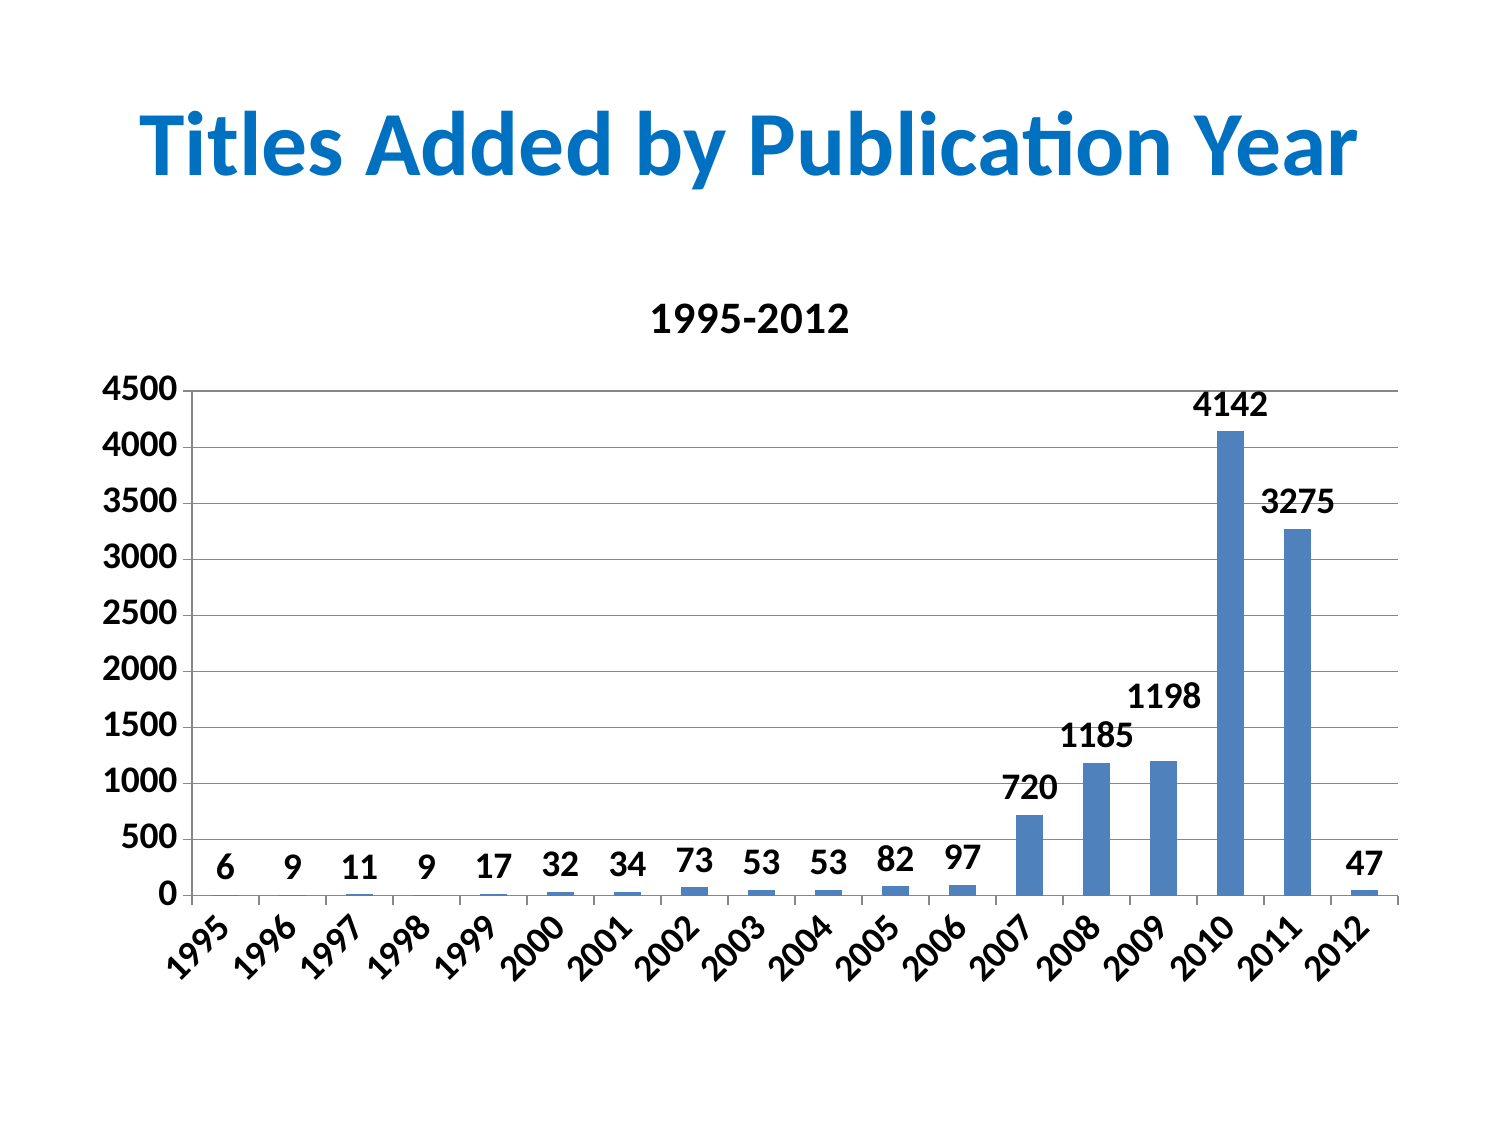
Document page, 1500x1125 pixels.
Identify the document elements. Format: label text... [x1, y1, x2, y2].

title Titles Added by Publication Year [75, 45, 1425, 233]
chart [74, 262, 1426, 1006]
